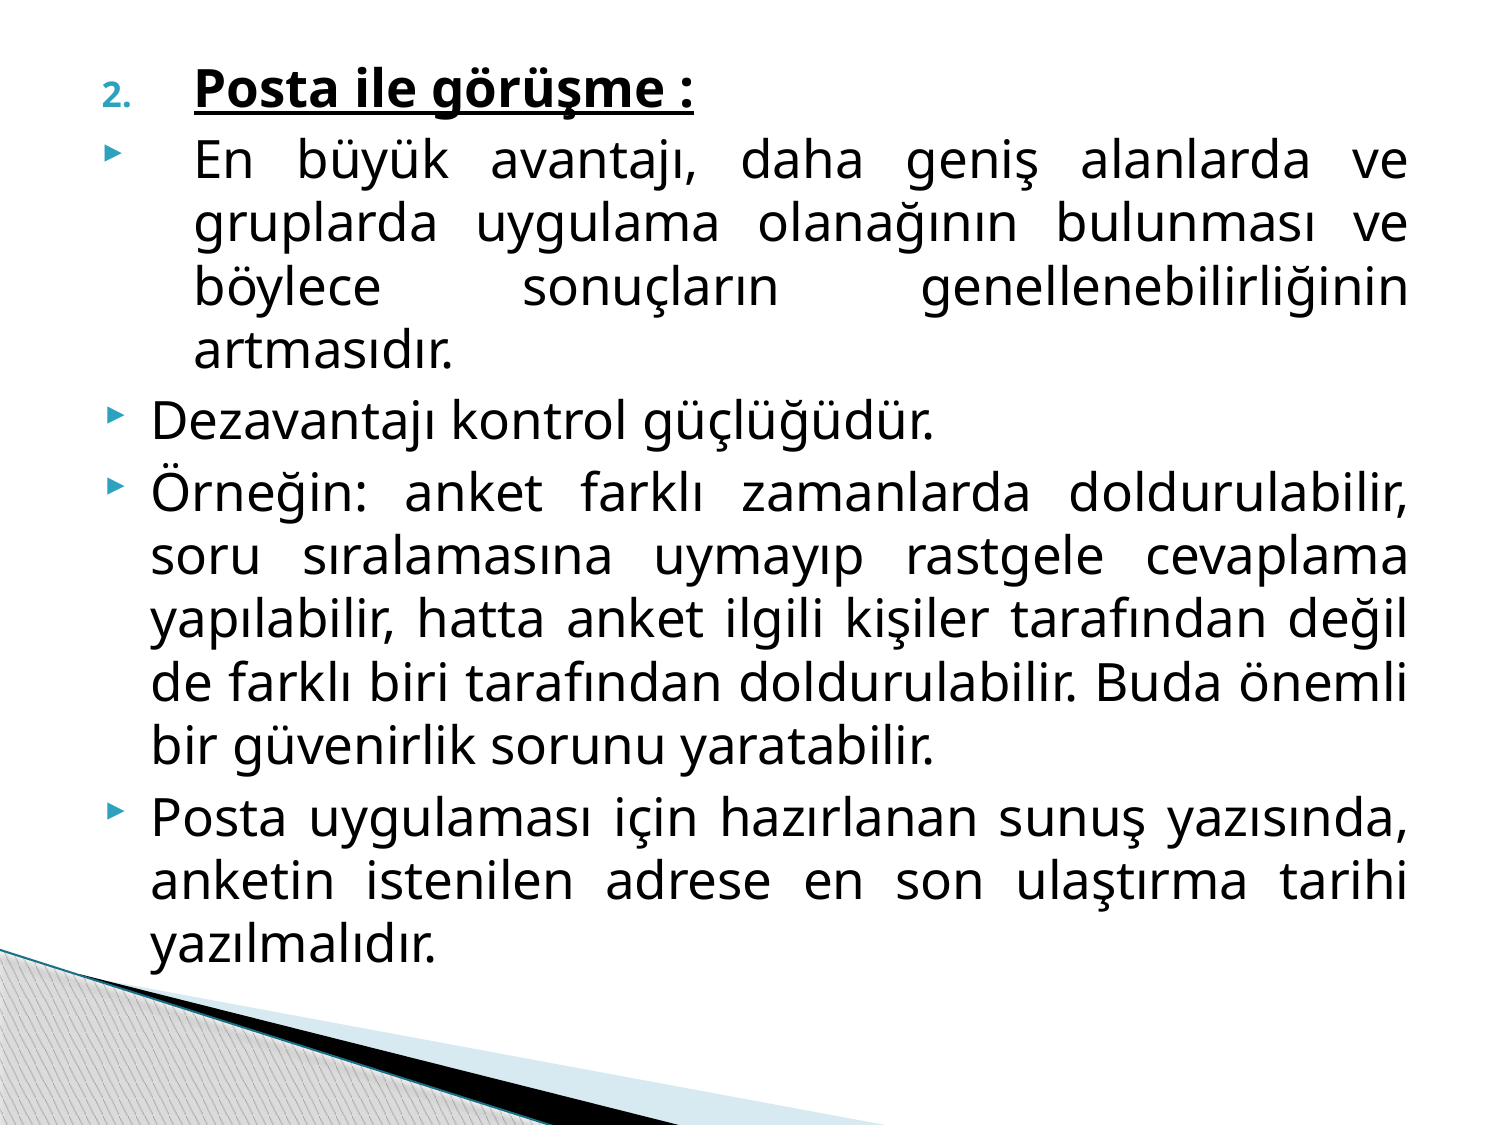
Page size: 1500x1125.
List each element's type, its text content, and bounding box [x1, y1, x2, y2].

list Posta ile görüşme : En büyük avantajı, daha geniş alanlarda ve gruplarda uygulama olanağının bulunması ve böylece sonuçların genellenebilirliğinin artmasıdır. Dezavantajı kontrol güçlüğüdür. Örneğin: anket farklı zamanlarda doldurulabilir, soru sıralamasına uymayıp rastgele cevaplama yapılabilir, hatta anket ilgili kişiler tarafından değil de farklı biri tarafından doldurulabilir. Buda önemli bir güvenirlik sorunu yaratabilir. Posta uygulaması için hazırlanan sunuş yazısında, anketin istenilen adrese en son ulaştırma tarihi yazılmalıdır. [75, 46, 1425, 986]
